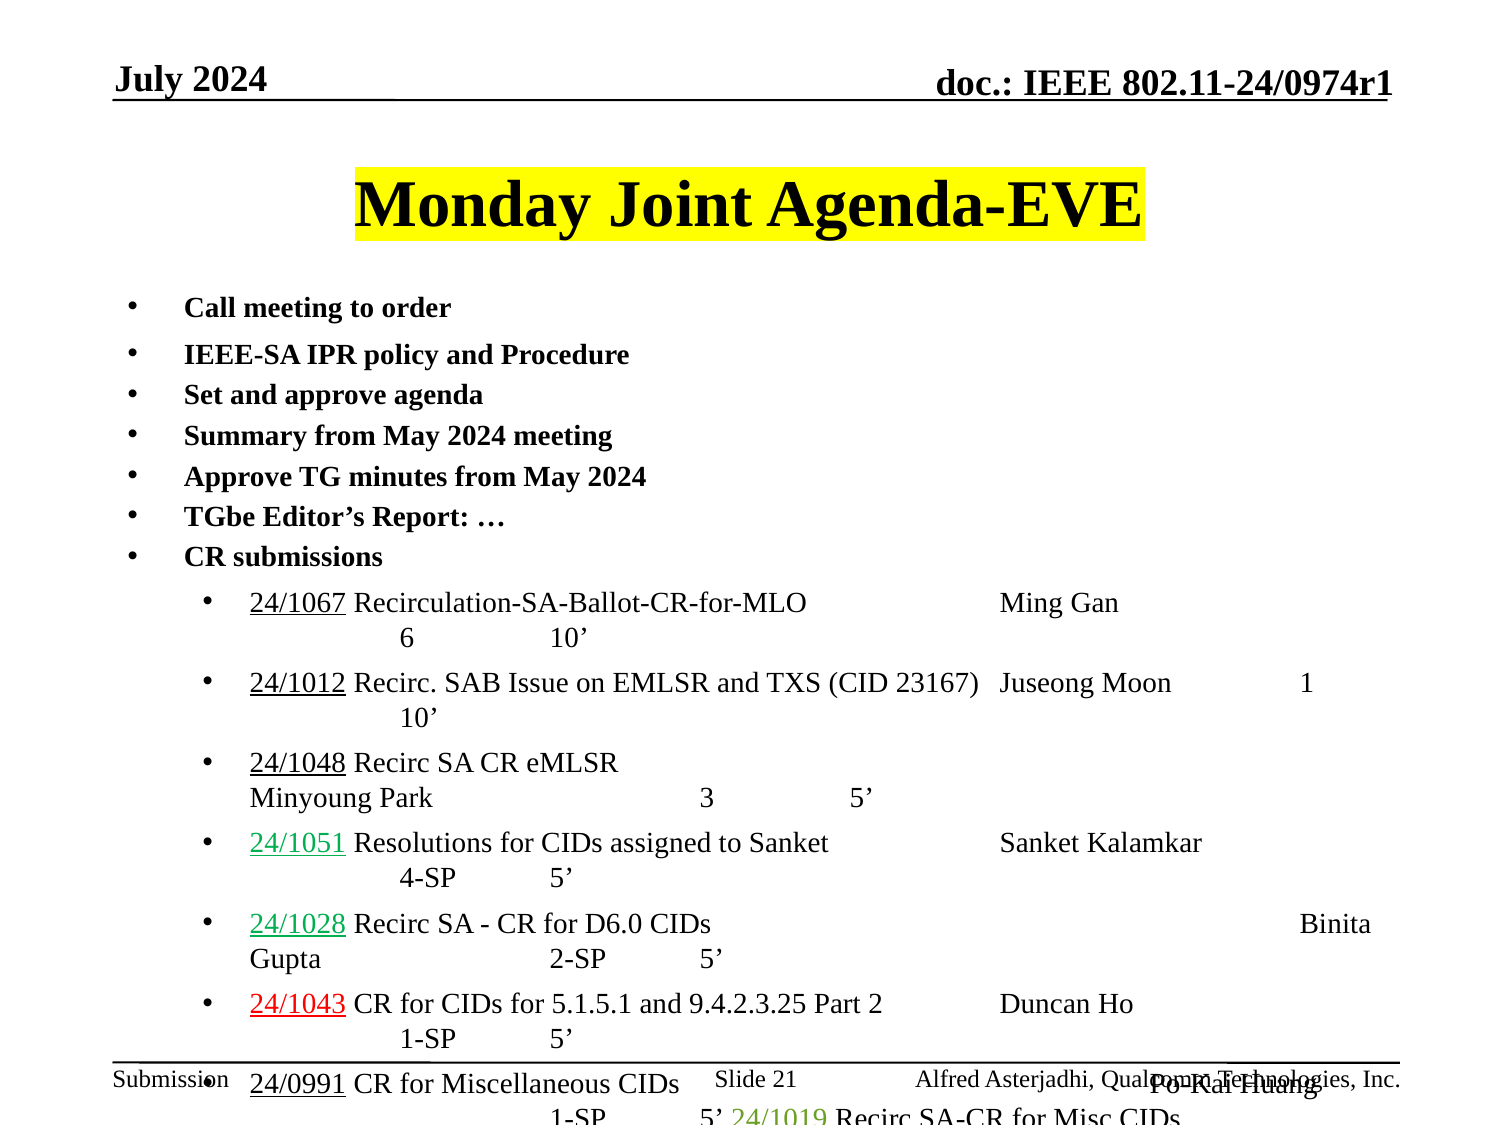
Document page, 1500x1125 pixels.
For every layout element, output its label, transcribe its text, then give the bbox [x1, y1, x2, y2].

slide_number Slide 21 [712, 1061, 800, 1123]
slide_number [114, 54, 423, 100]
footer Alfred Asterjadhi, Qualcomm Technologies, Inc. [878, 1061, 1402, 1093]
list Call meeting to order IEEE-SA IPR policy and Procedure Set and approve agenda Summary from May 2024 meeting Approve TG minutes from May 2024 TGbe Editor’s Report: … CR submissions 24/1067 Recirculation-SA-Ballot-CR-for-MLO Ming Gan 6 10’ 24/1012 Recirc. SAB Issue on EMLSR and TXS (CID 23167) Juseong Moon 1 10’ 24/1048 Recirc SA CR eMLSR Minyoung Park 3 5’ 24/1051 Resolutions for CIDs assigned to Sanket Sanket Kalamkar 4-SP 5’ 24/1028 Recirc SA - CR for D6.0 CIDs Binita Gupta 2-SP 5’ 24/1043 CR for CIDs for 5.1.5.1 and 9.4.2.3.25 Part 2 Duncan Ho 1-SP 5’ 24/0991 CR for Miscellaneous CIDs Po-Kai Huang 1-SP 5’ 24/1019 Recirc SA-CR for Misc CIDs Alfred Asterjadhi 3 10’ Motions: 11-24/442r58 Recess [112, 286, 1388, 1060]
title Monday Joint Agenda-EVE [112, 112, 1388, 286]
